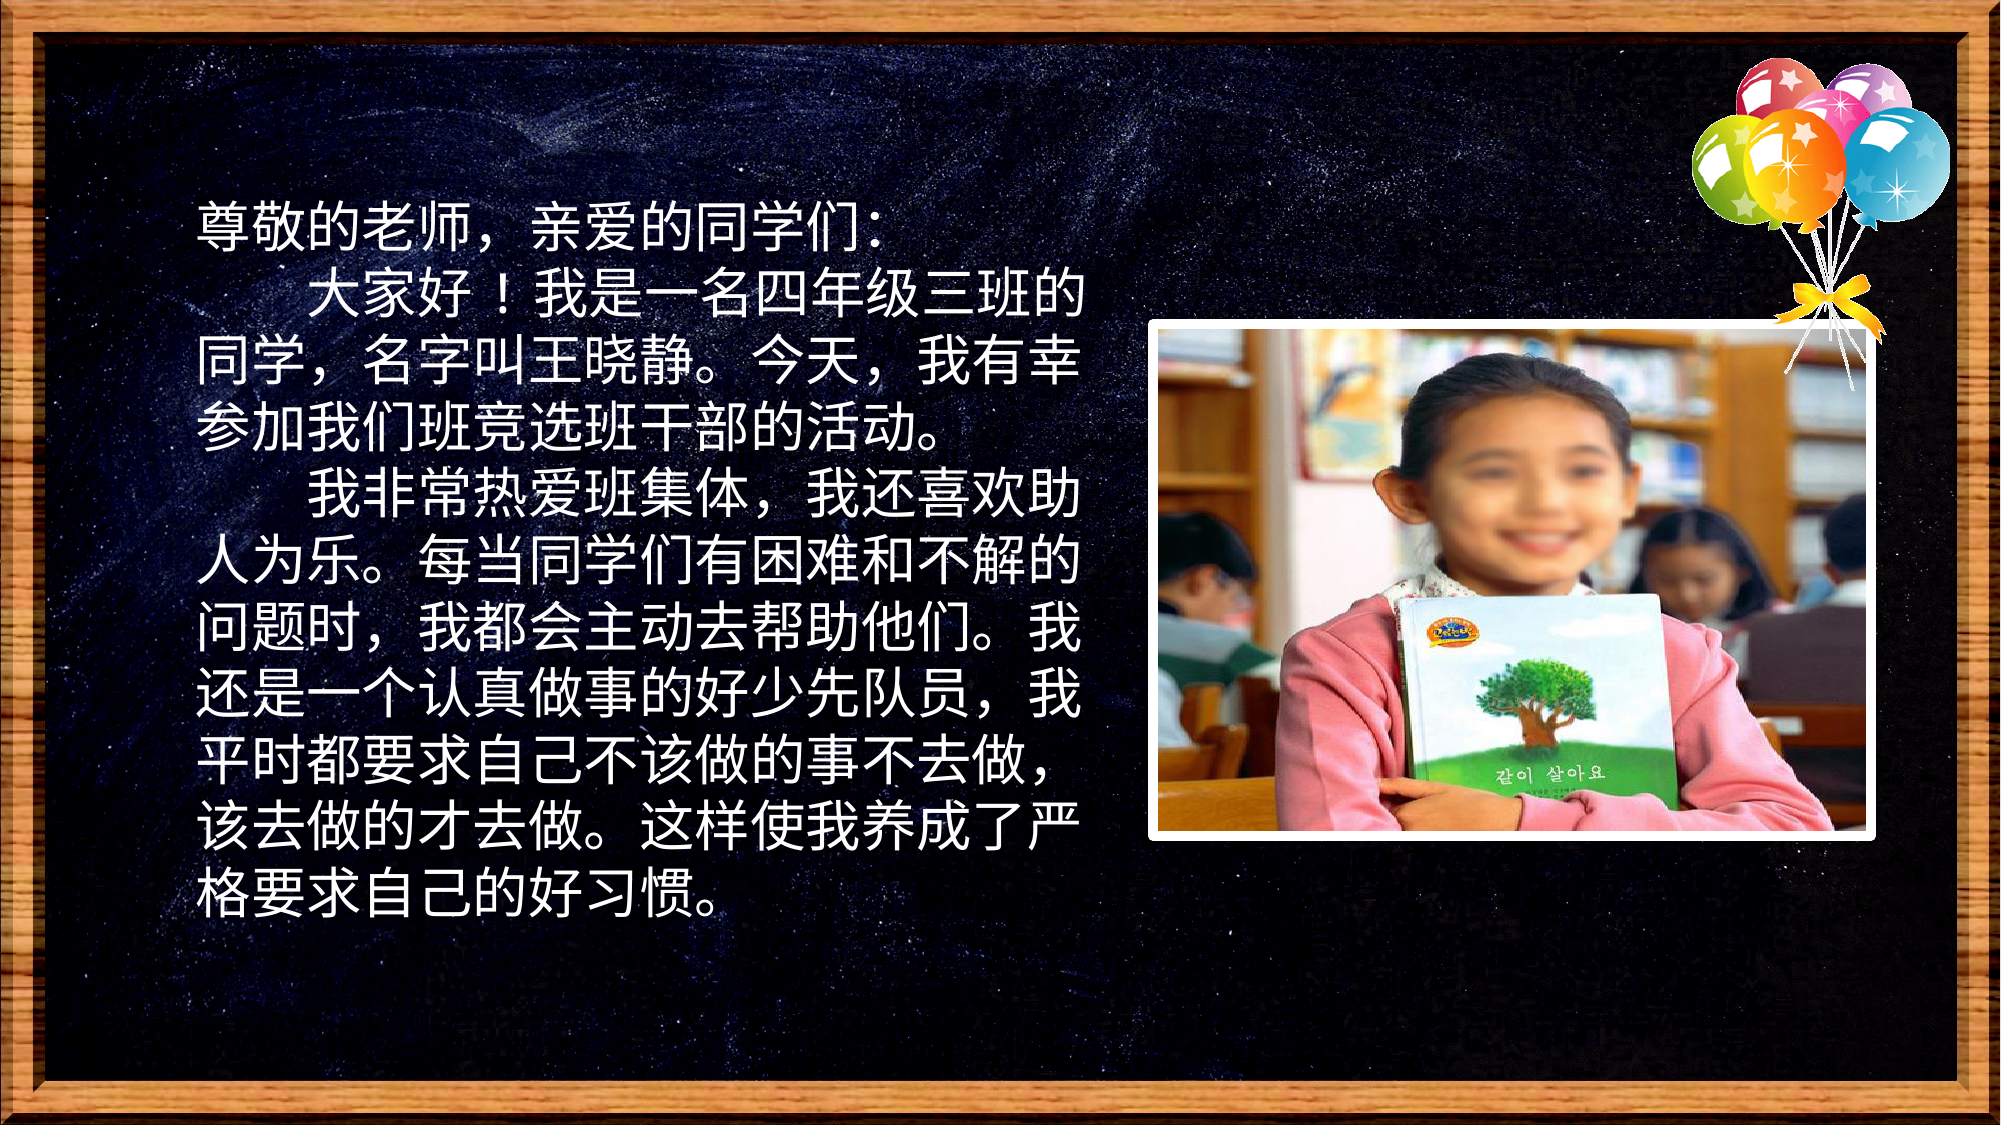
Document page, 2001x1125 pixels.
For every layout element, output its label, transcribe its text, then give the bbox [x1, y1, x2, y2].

picture [0, 0, 2001, 1125]
text_box 尊敬的老师，亲爱的同学们： 大家好!我是一名四年级三班的同学，名字叫王晓静。今天，我有幸参加我们班竞选班干部的活动。 我非常热爱班集体，我还喜欢助人为乐。每当同学们有困难和不解的问题时，我都会主动去帮助他们。我还是一个认真做事的好少先队员，我平时都要求自己不该做的事不去做，该去做的才去做。这样使我养成了严格要求自己的好习惯。 [180, 184, 1114, 932]
